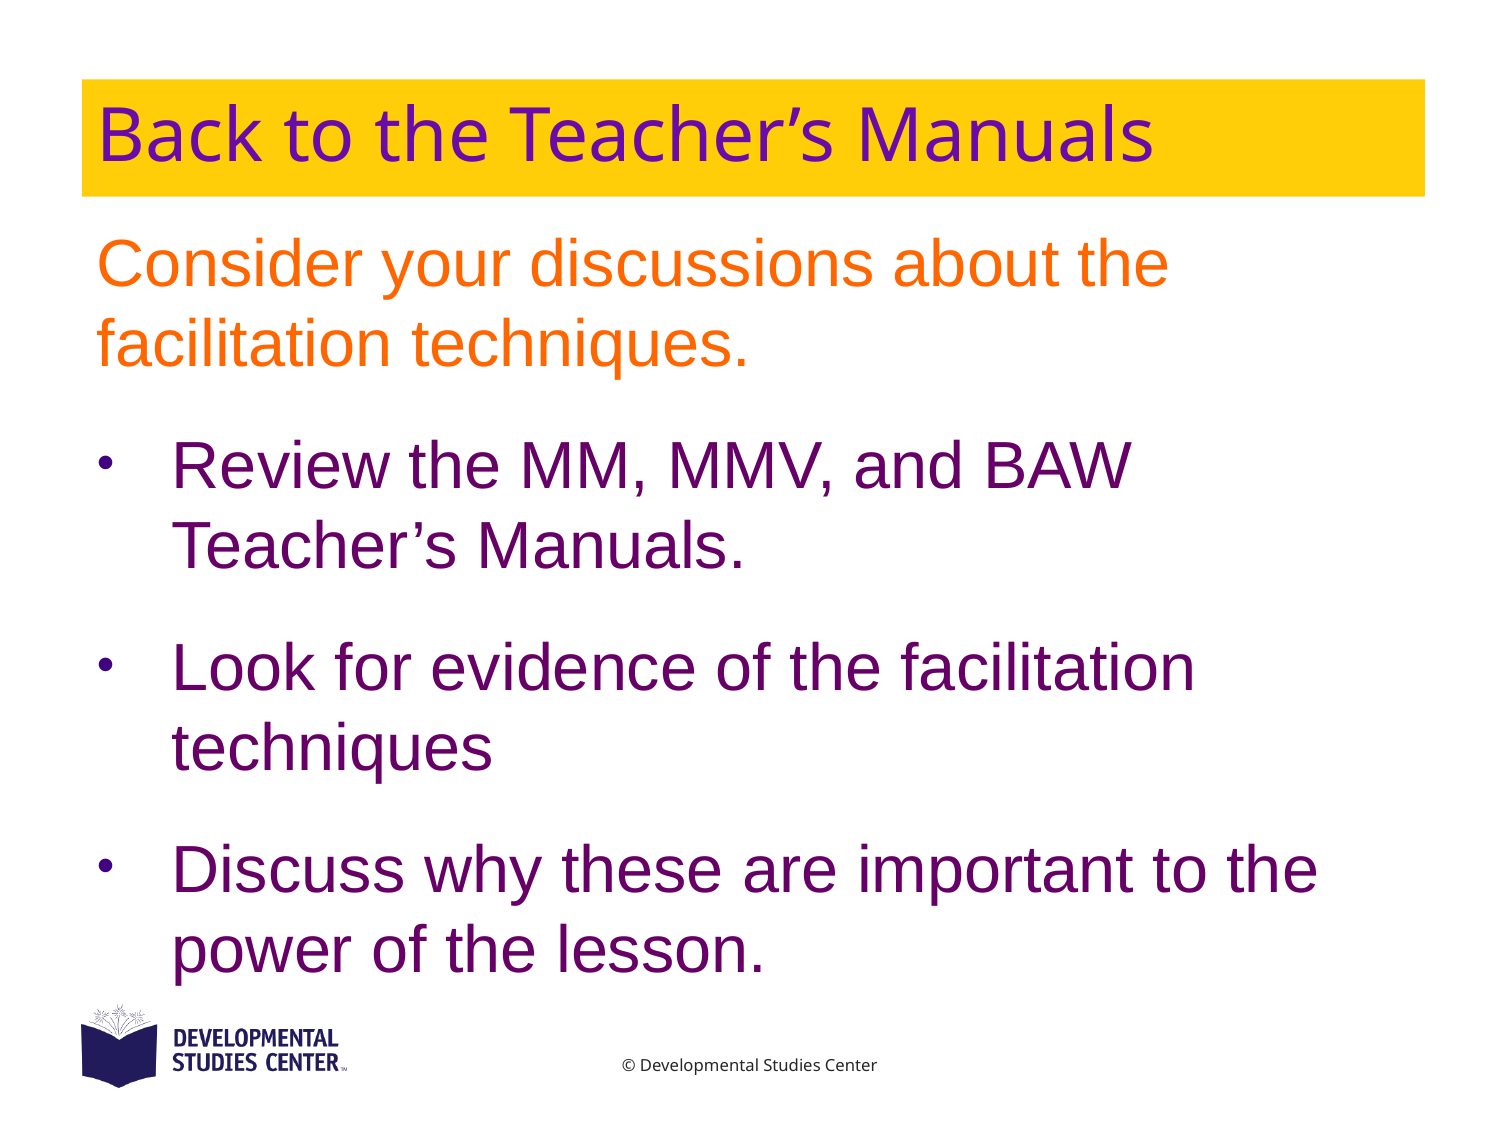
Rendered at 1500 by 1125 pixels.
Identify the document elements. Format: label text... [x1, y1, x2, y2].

list Consider your discussions about the facilitation techniques. Review the MM, MMV, and BAW Teacher’s Manuals. Look for evidence of the facilitation techniques Discuss why these are important to the power of the lesson. [81, 212, 1425, 1005]
title Back to the Teacher’s Manuals [81, 79, 1425, 197]
picture [81, 1005, 347, 1088]
